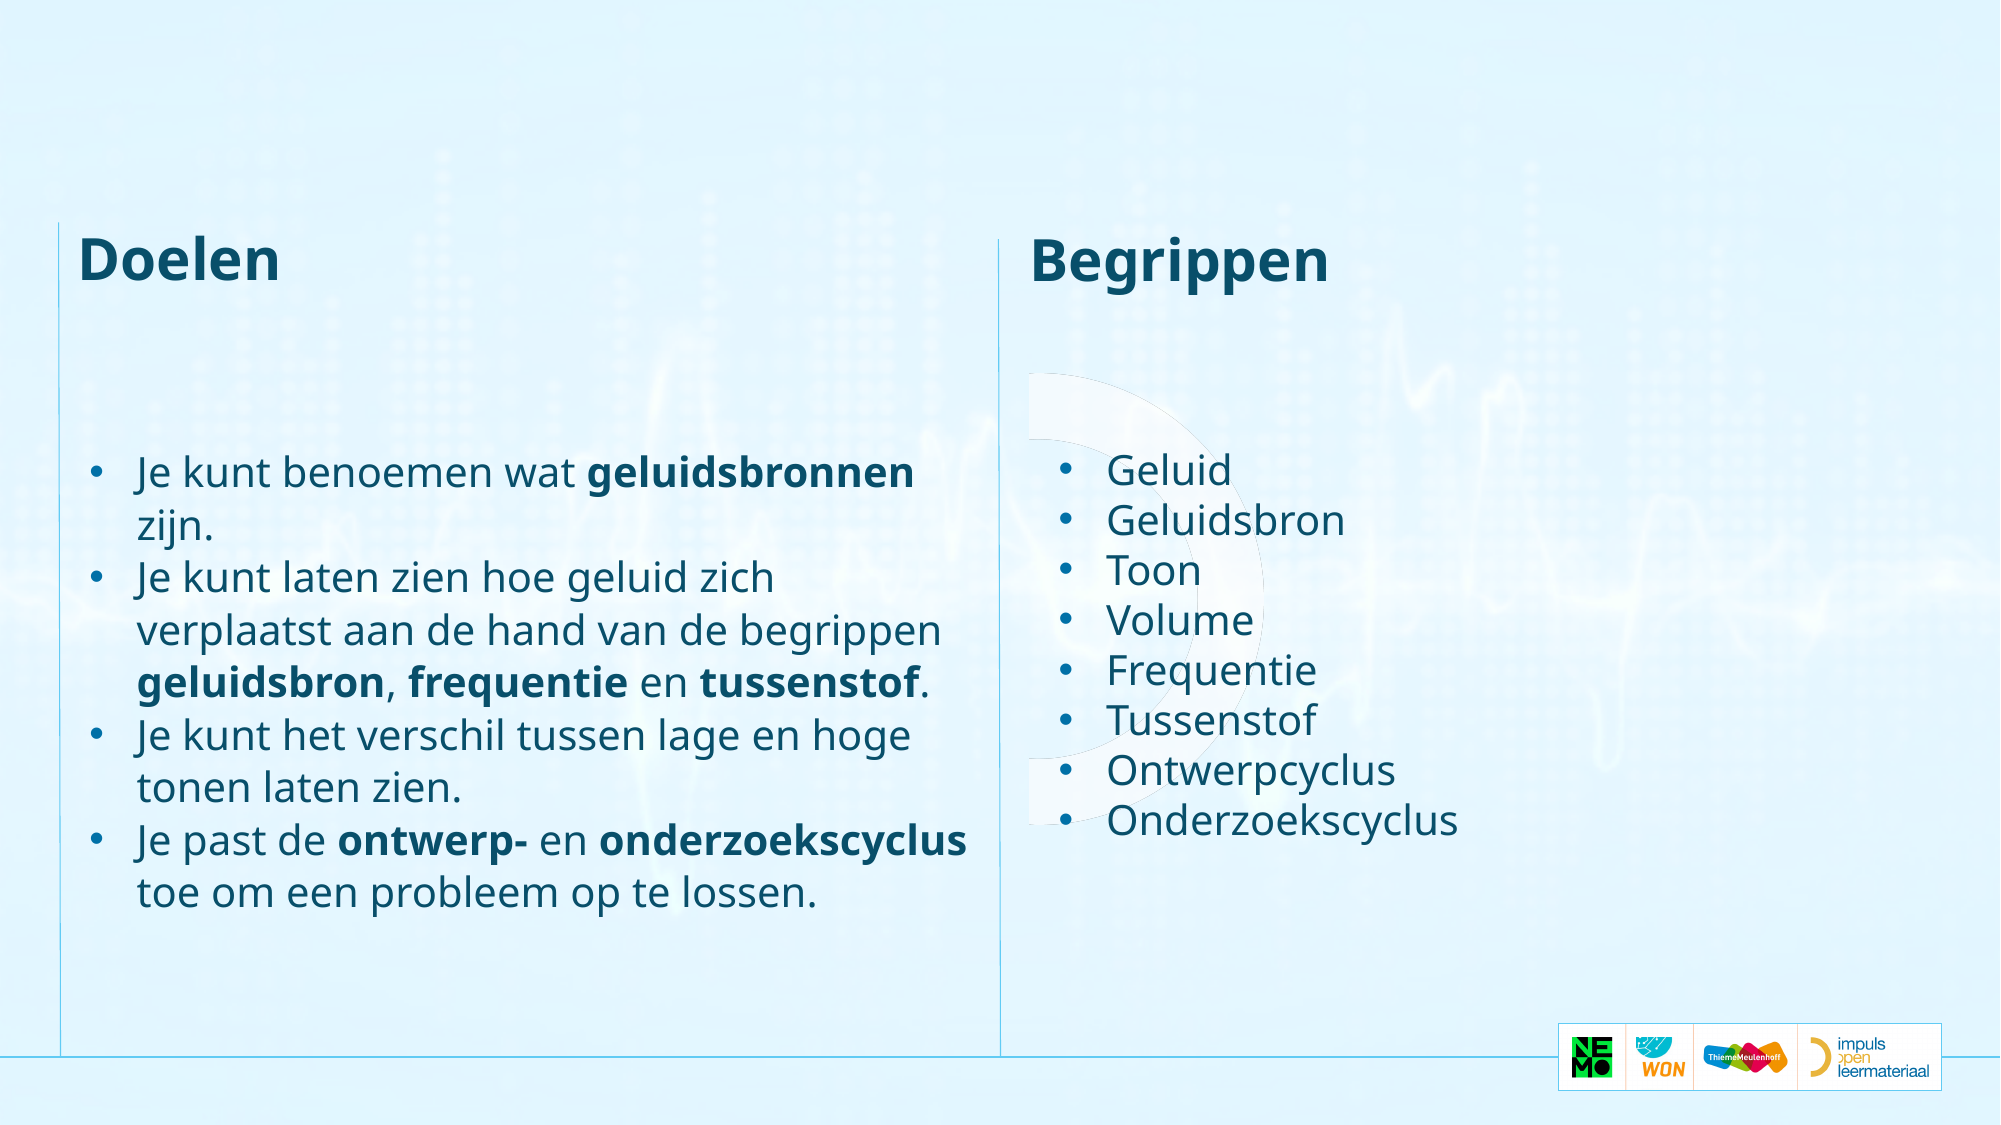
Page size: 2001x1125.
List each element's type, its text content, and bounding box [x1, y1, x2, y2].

list Begrippen [1029, 223, 1888, 360]
picture [1559, 1024, 1941, 1090]
list Doelen [77, 222, 936, 359]
list Je kunt benoemen wat geluidsbronnen zijn. Je kunt laten zien hoe geluid zich verplaatst aan de hand van de begrippen geluidsbron, frequentie en tussenstof. Je kunt het verschil tussen lage en hoge tonen laten zien. Je past de ontwerp- en onderzoekscyclus toe om een probleem op te lossen. [89, 414, 970, 1009]
list Geluid Geluidsbron Toon Volume Frequentie Tussenstof Ontwerpcyclus Onderzoekscyclus [1029, 414, 1910, 1009]
